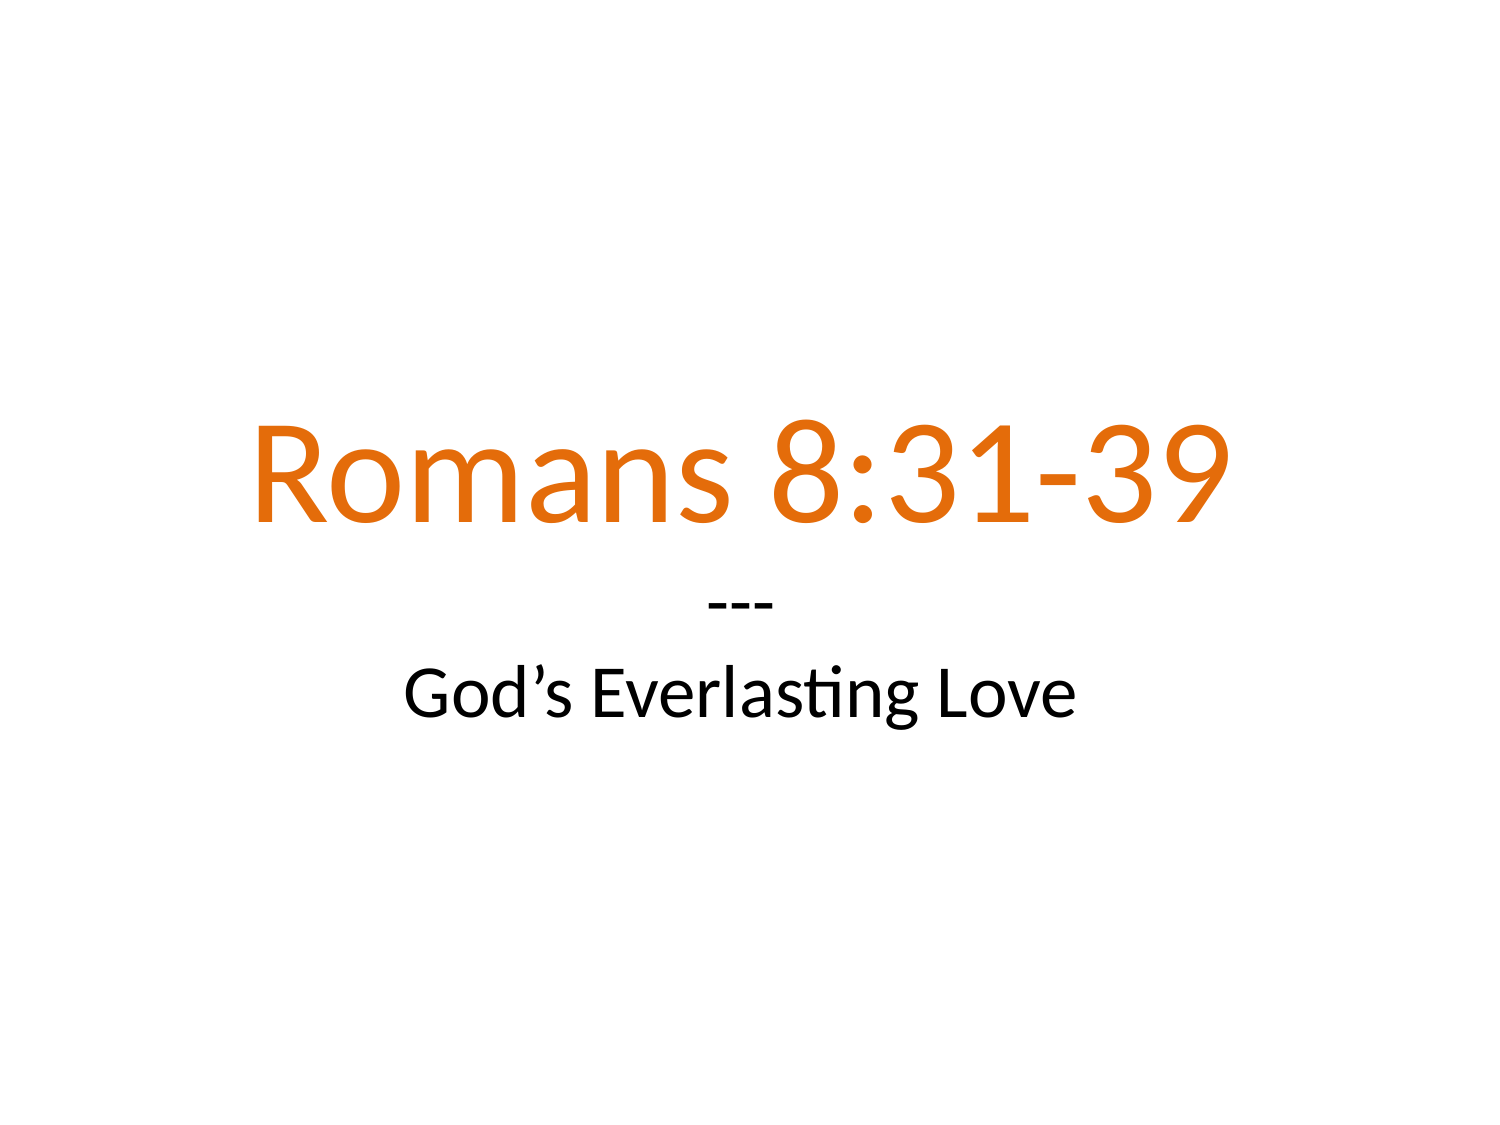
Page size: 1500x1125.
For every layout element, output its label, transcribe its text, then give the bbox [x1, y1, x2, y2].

title Romans 8:31-39 --- God’s Everlasting Love [103, 295, 1379, 811]
